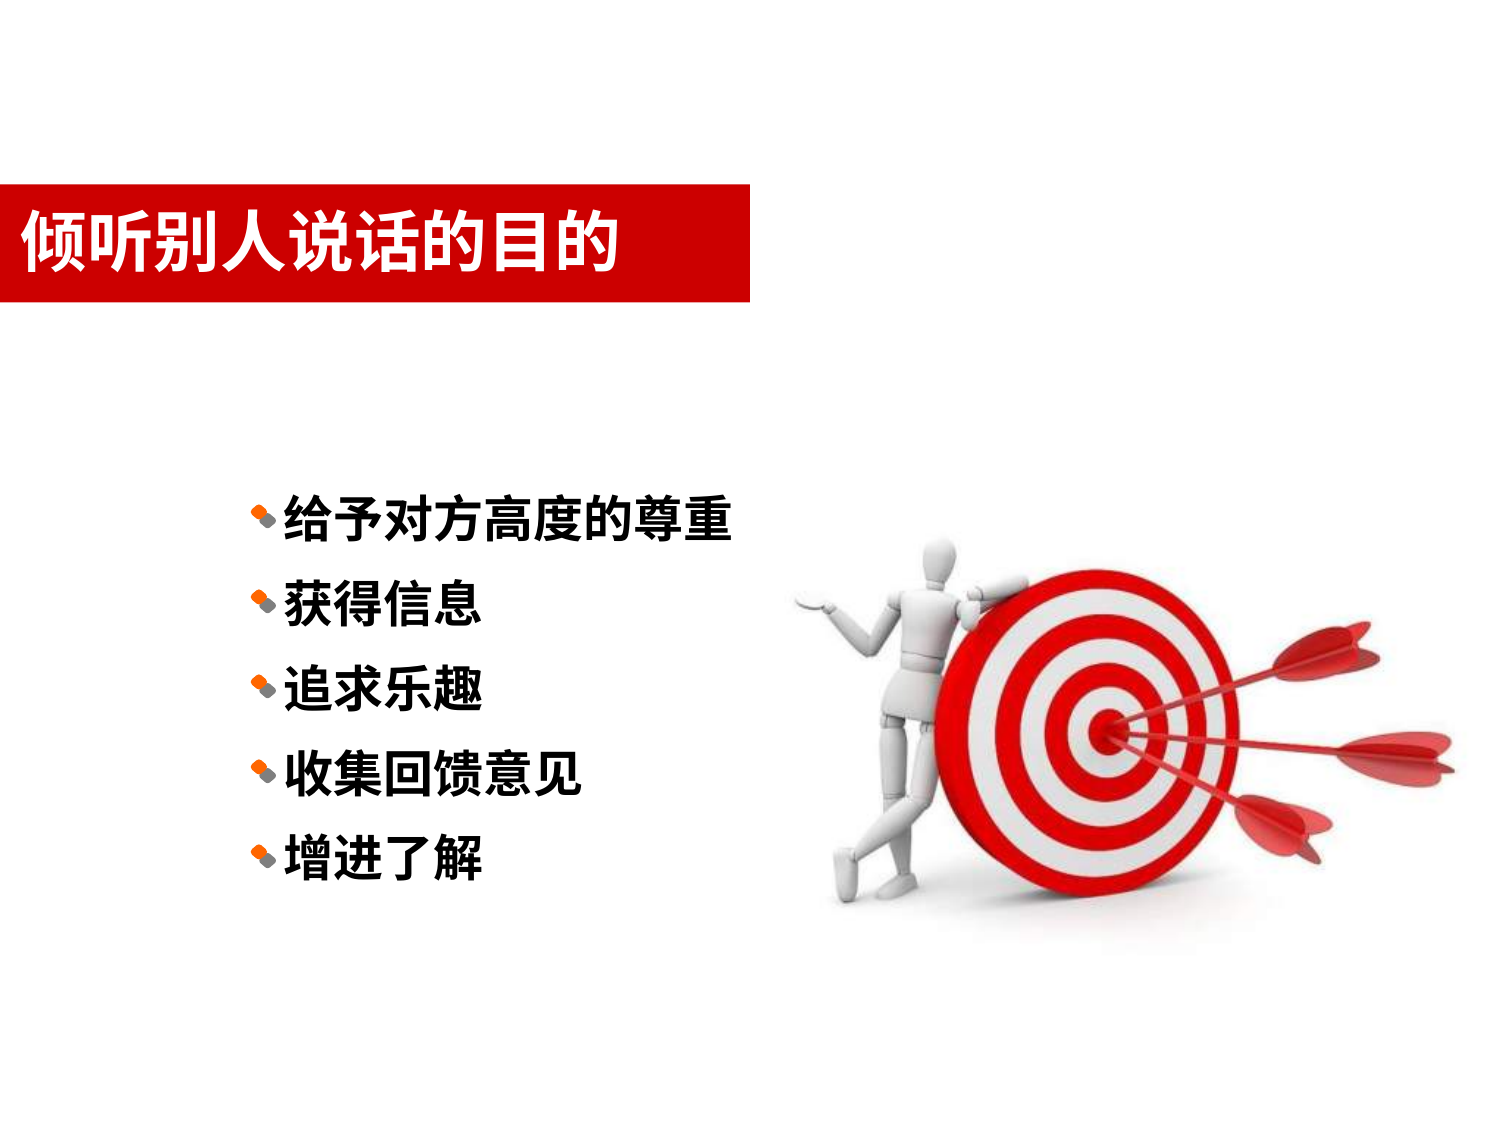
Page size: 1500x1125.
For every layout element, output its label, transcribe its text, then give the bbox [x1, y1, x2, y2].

picture [737, 497, 1471, 977]
text_box 给予对方高度的尊重 获得信息 追求乐趣 收集回馈意见 增进了解 [230, 479, 880, 895]
text_box [668, 184, 750, 303]
text_box [0, 184, 5, 303]
text_box 倾听别人说话的目的 [5, 177, 668, 303]
